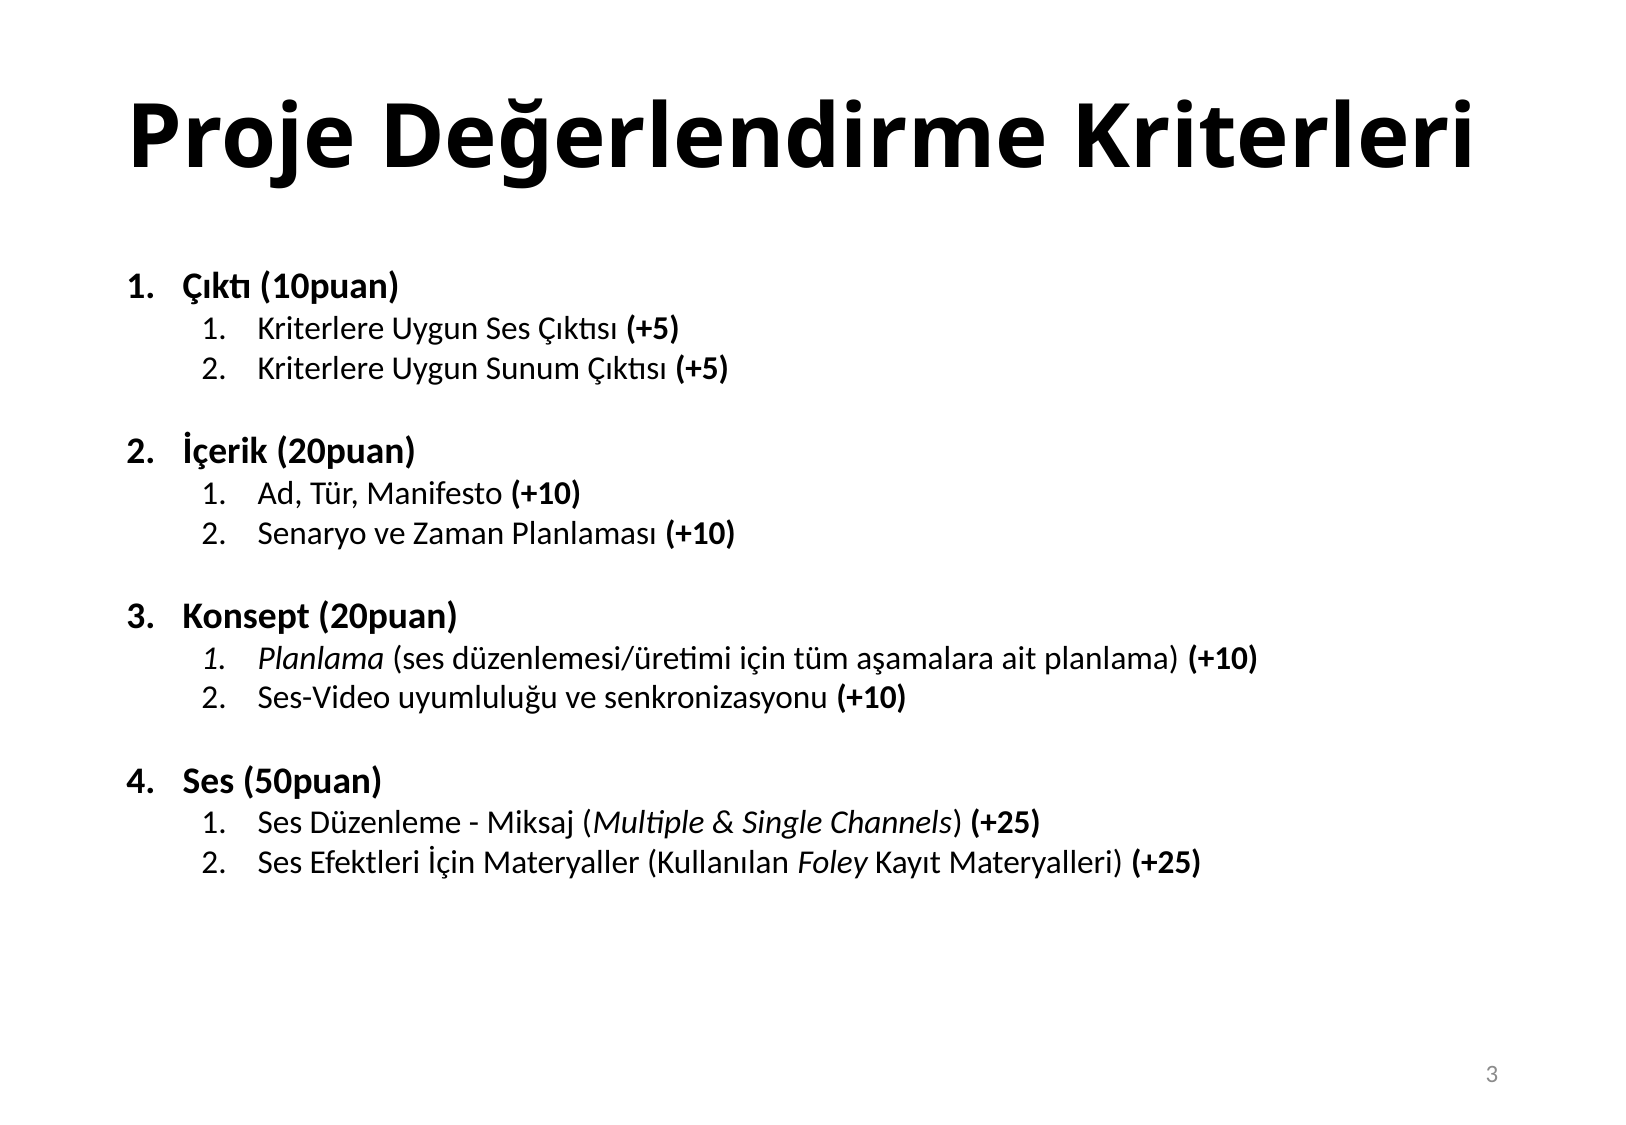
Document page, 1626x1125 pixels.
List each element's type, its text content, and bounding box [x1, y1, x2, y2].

slide_number 3 [1147, 1042, 1514, 1103]
title Proje Değerlendirme Kriterleri [111, 70, 1514, 208]
text_box Çıktı (10puan) Kriterlere Uygun Ses Çıktısı (+5) Kriterlere Uygun Sunum Çıktısı (+5) İçerik (20puan) Ad, Tür, Manifesto (+10) Senaryo ve Zaman Planlaması (+10) Konsept (20puan) Planlama (ses düzenlemesi/üretimi için tüm aşamalara ait planlama) (+10) Ses-Video uyumluluğu ve senkronizasyonu (+10) Ses (50puan) Ses Düzenleme - Miksaj (Multiple & Single Channels) (+25) Ses Efektleri İçin Materyaller (Kullanılan Foley Kayıt Materyalleri) (+25) [111, 253, 1514, 888]
